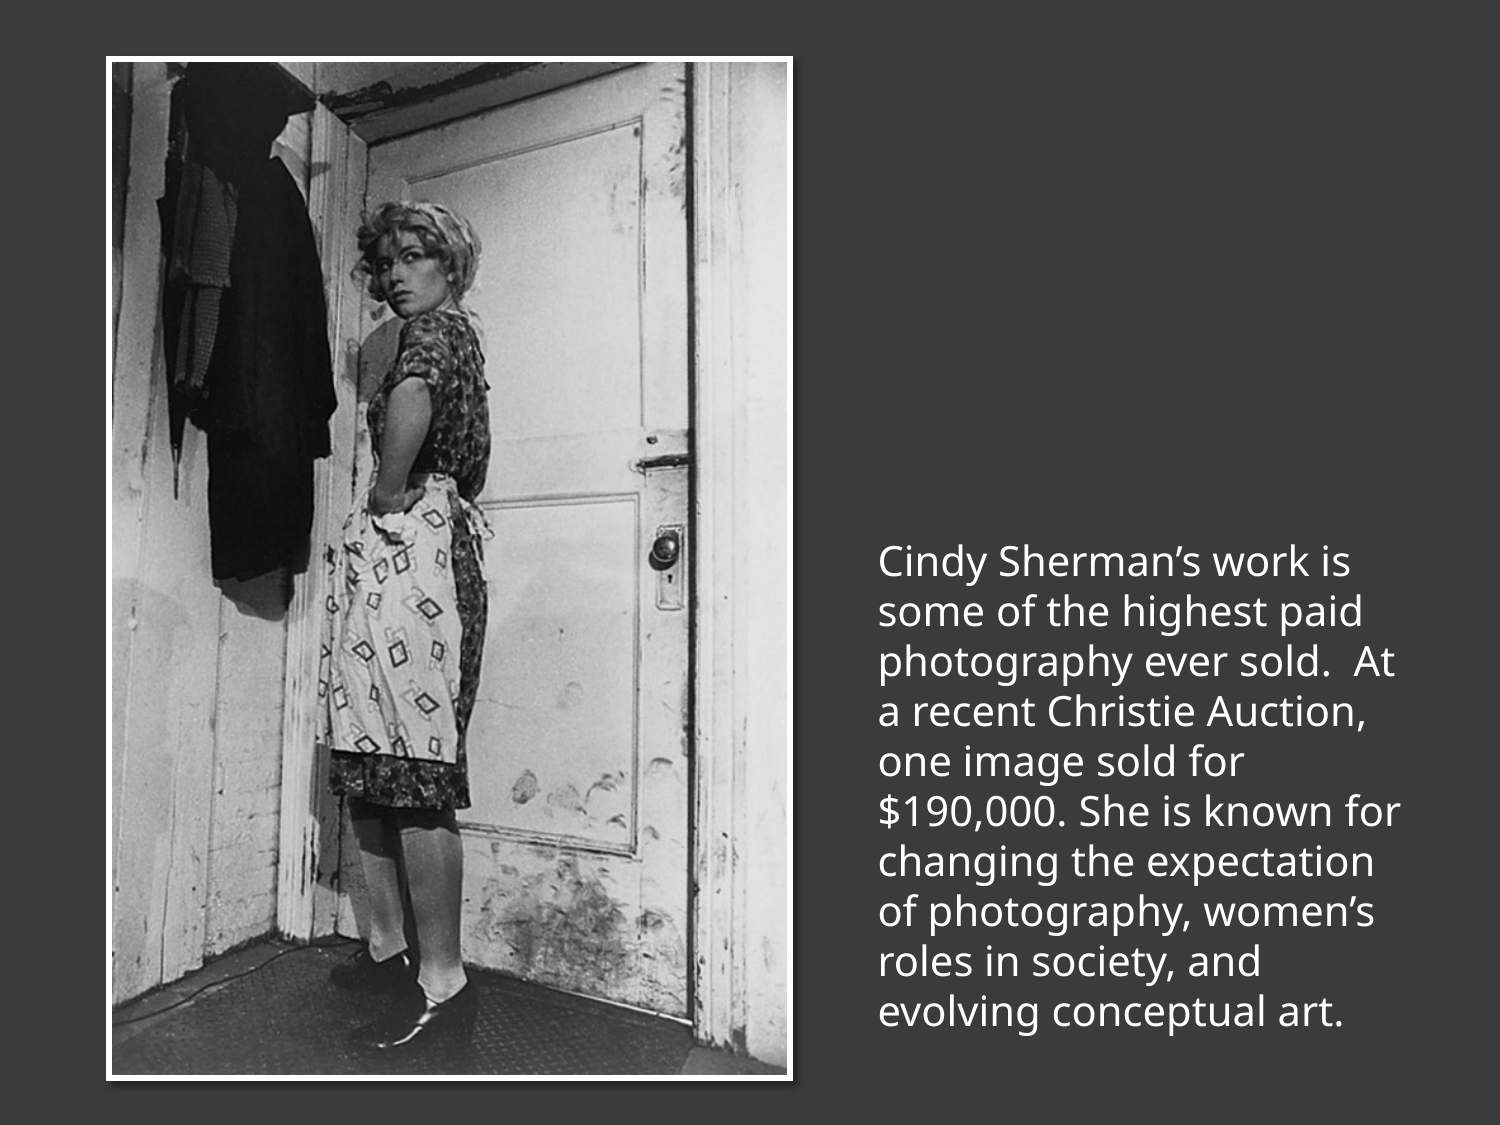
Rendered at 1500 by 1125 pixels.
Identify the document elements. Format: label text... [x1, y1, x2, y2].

list Cindy Sherman’s work is some of the highest paid photography ever sold. At a recent Christie Auction, one image sold for $190,000. She is known for changing the expectation of photography, women’s roles in society, and evolving conceptual art. [862, 199, 1438, 1051]
picture [111, 62, 787, 1076]
